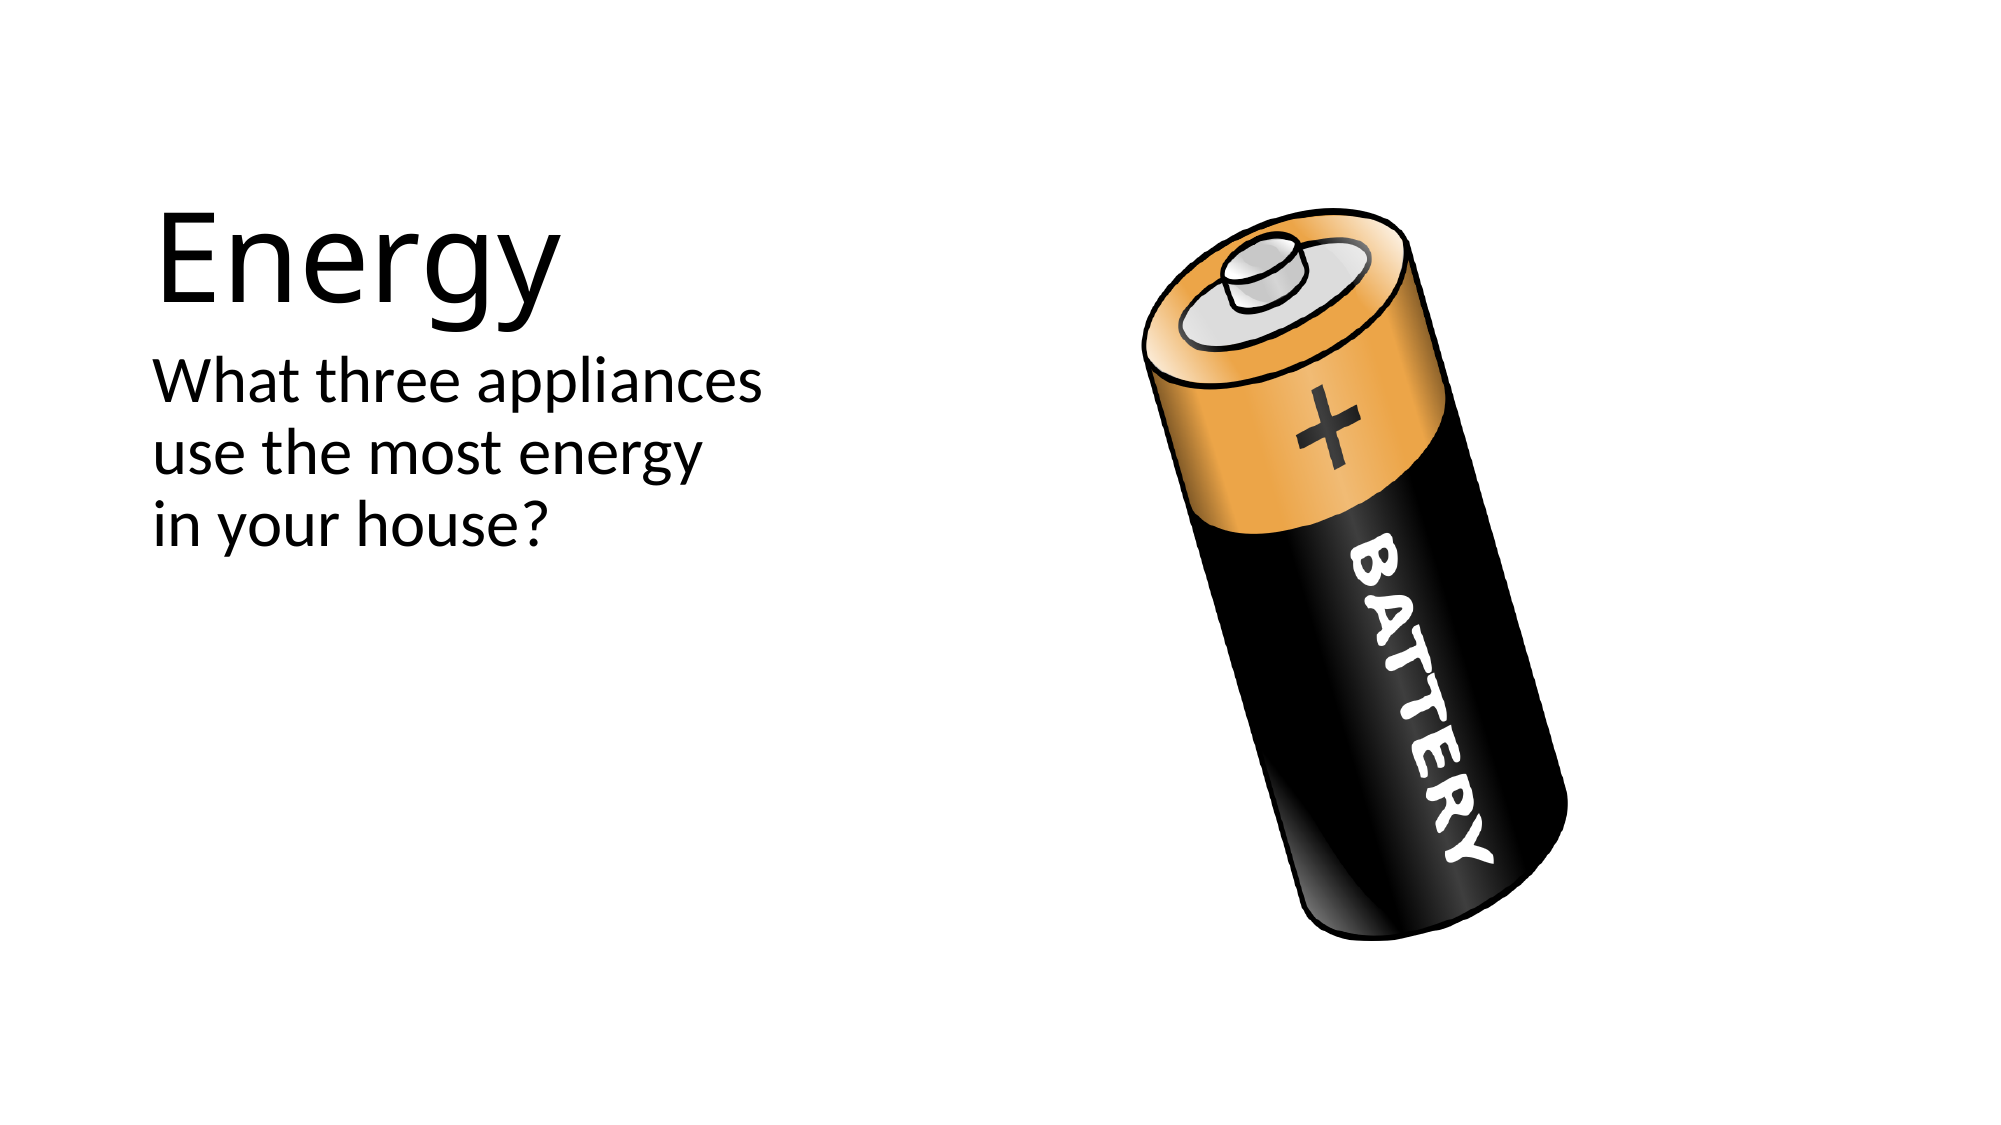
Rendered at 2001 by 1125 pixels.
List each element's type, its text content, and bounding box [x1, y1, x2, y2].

title Energy [137, 75, 783, 337]
picture [850, 161, 1863, 962]
list What three appliances use the most energy in your house? [137, 337, 783, 963]
